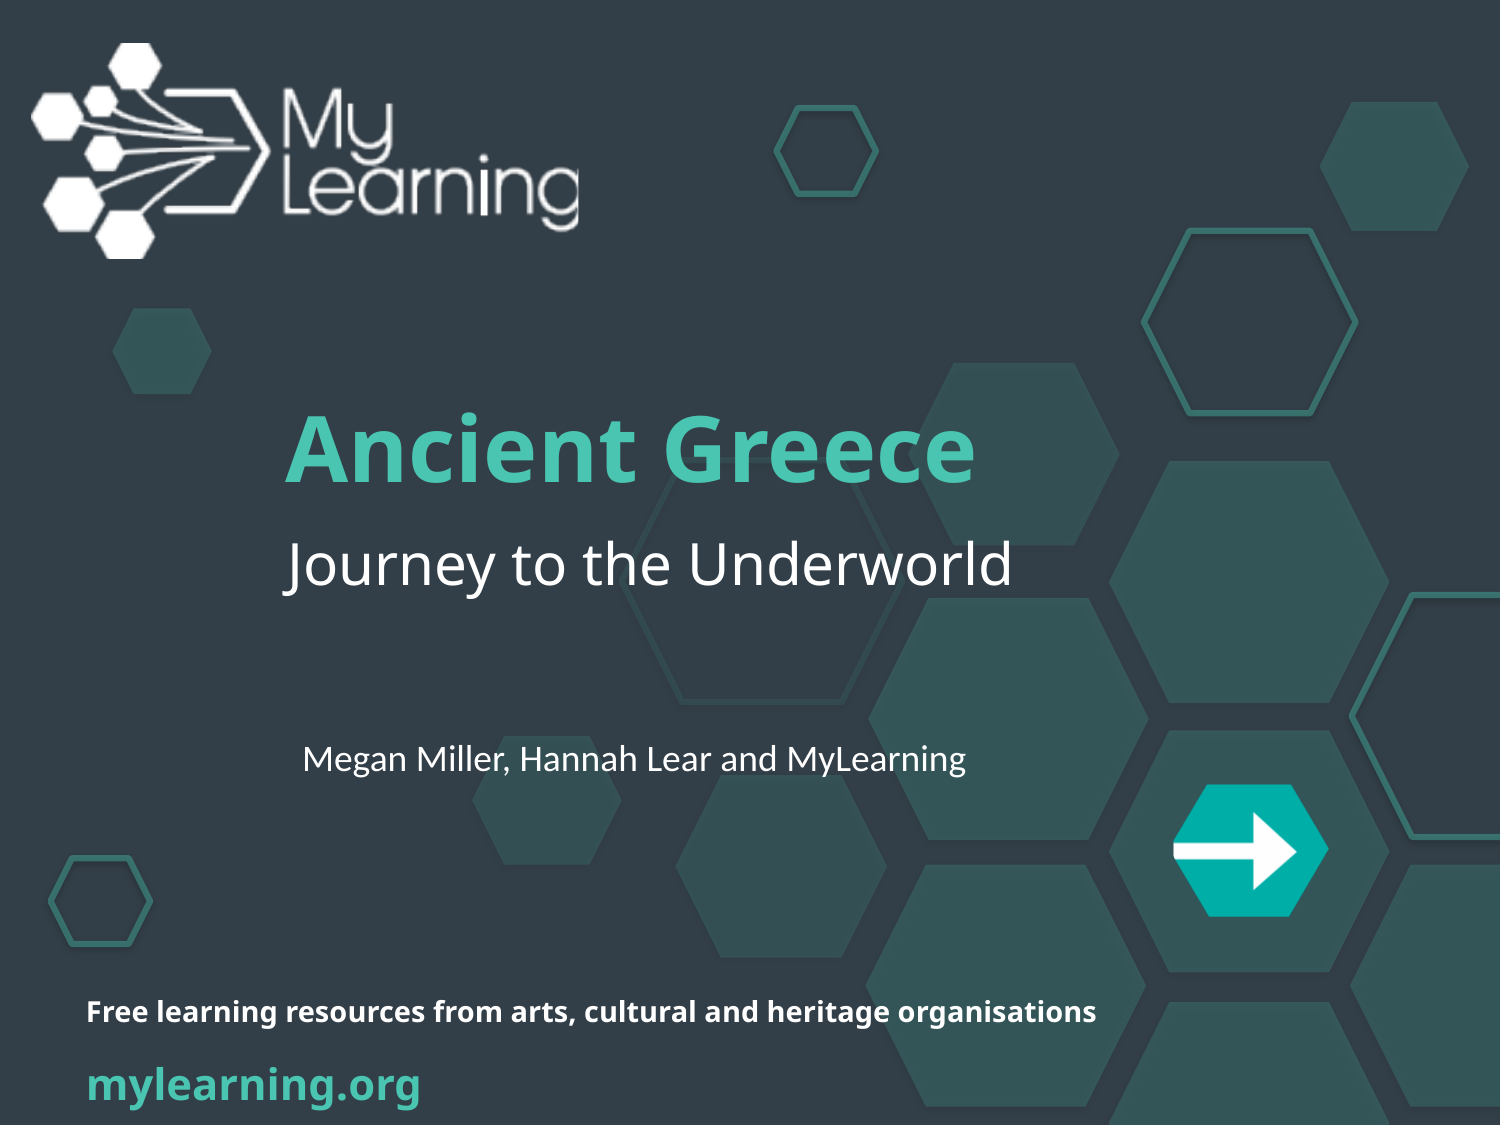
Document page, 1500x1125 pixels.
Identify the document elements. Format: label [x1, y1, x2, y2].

text_box [50, 101, 1500, 1125]
picture [1172, 784, 1329, 919]
picture [30, 43, 579, 259]
